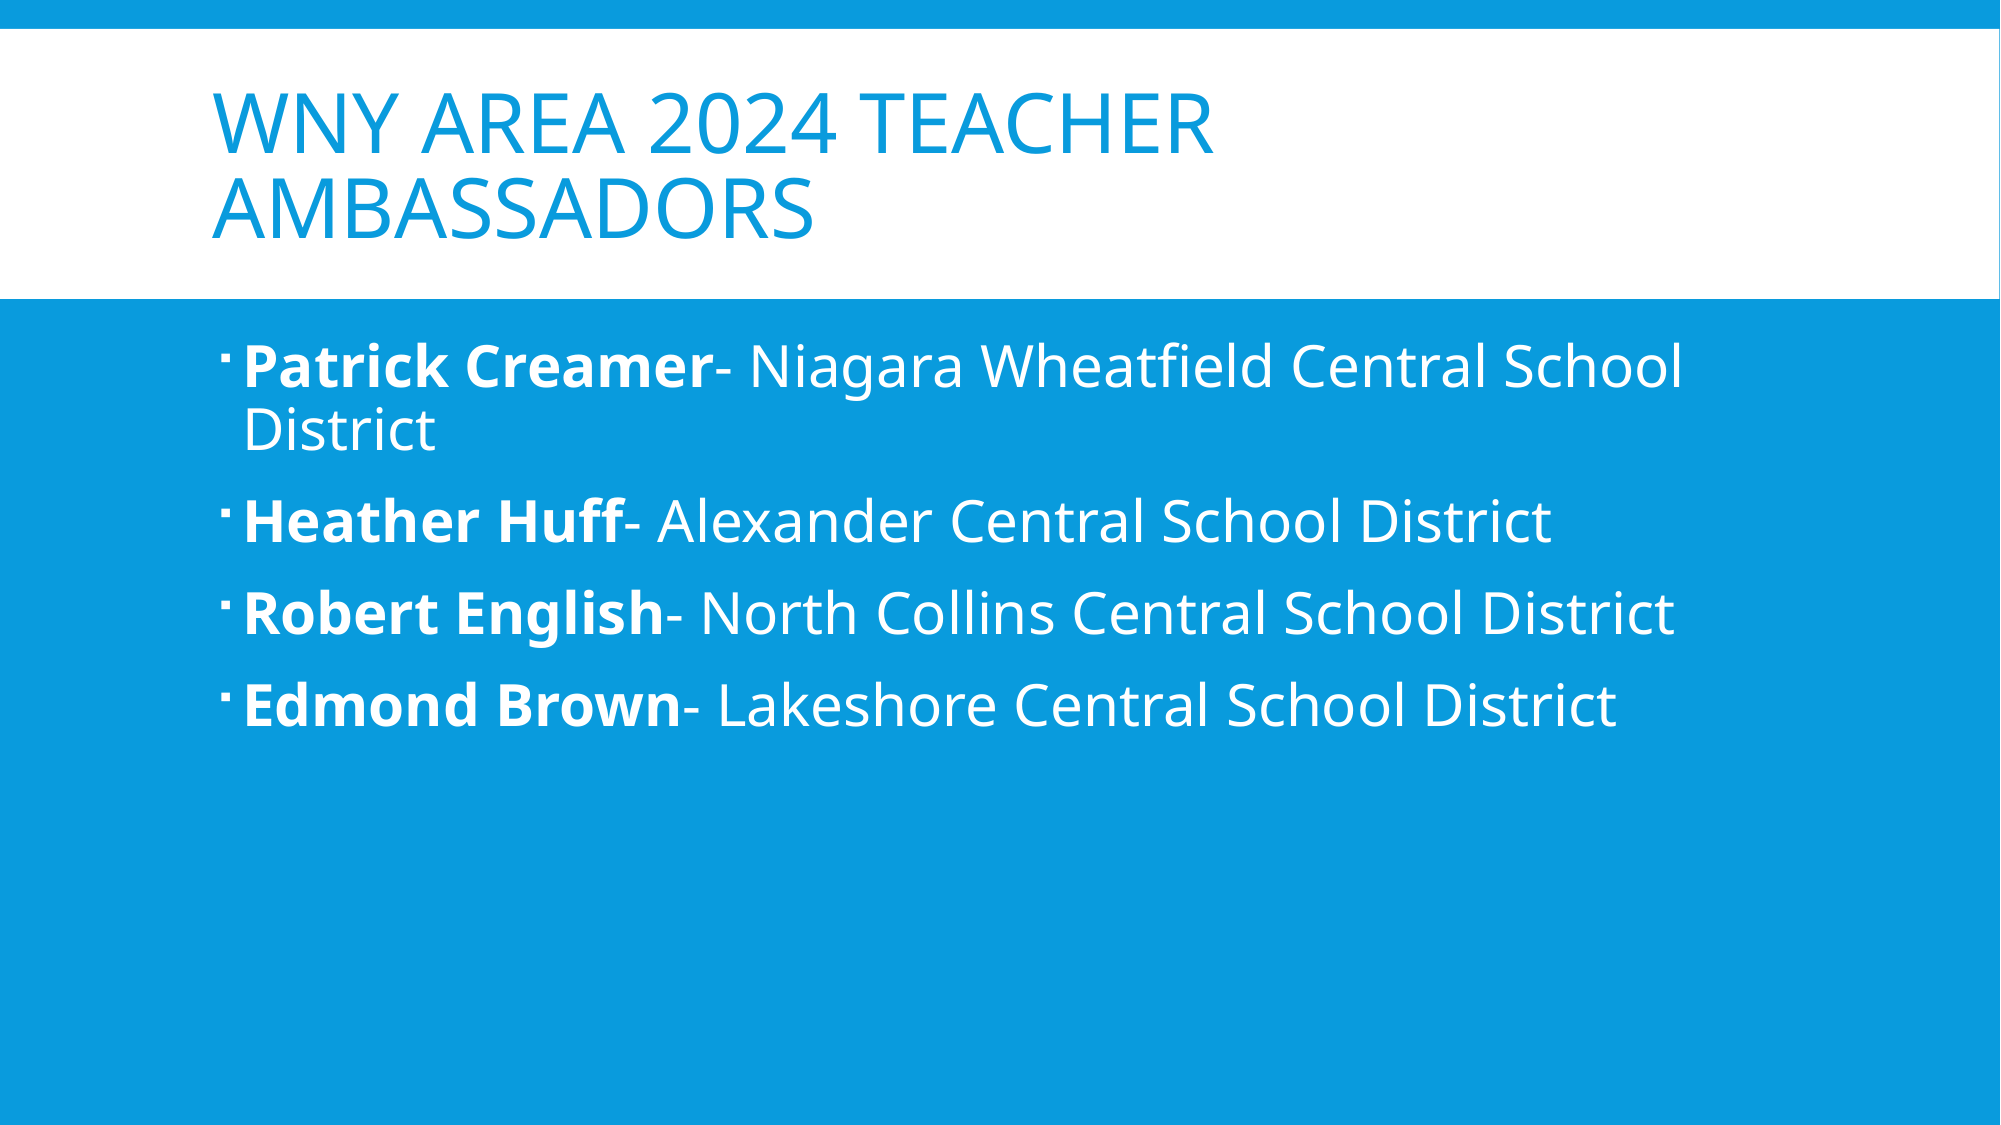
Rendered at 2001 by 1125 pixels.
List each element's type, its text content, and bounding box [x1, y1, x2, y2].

list Patrick Creamer- Niagara Wheatfield Central School District Heather Huff- Alexander Central School District Robert English- North Collins Central School District Edmond Brown- Lakeshore Central School District [197, 329, 1803, 1020]
title WNY AREA 2024 TEacher Ambassadors [197, 46, 1803, 295]
